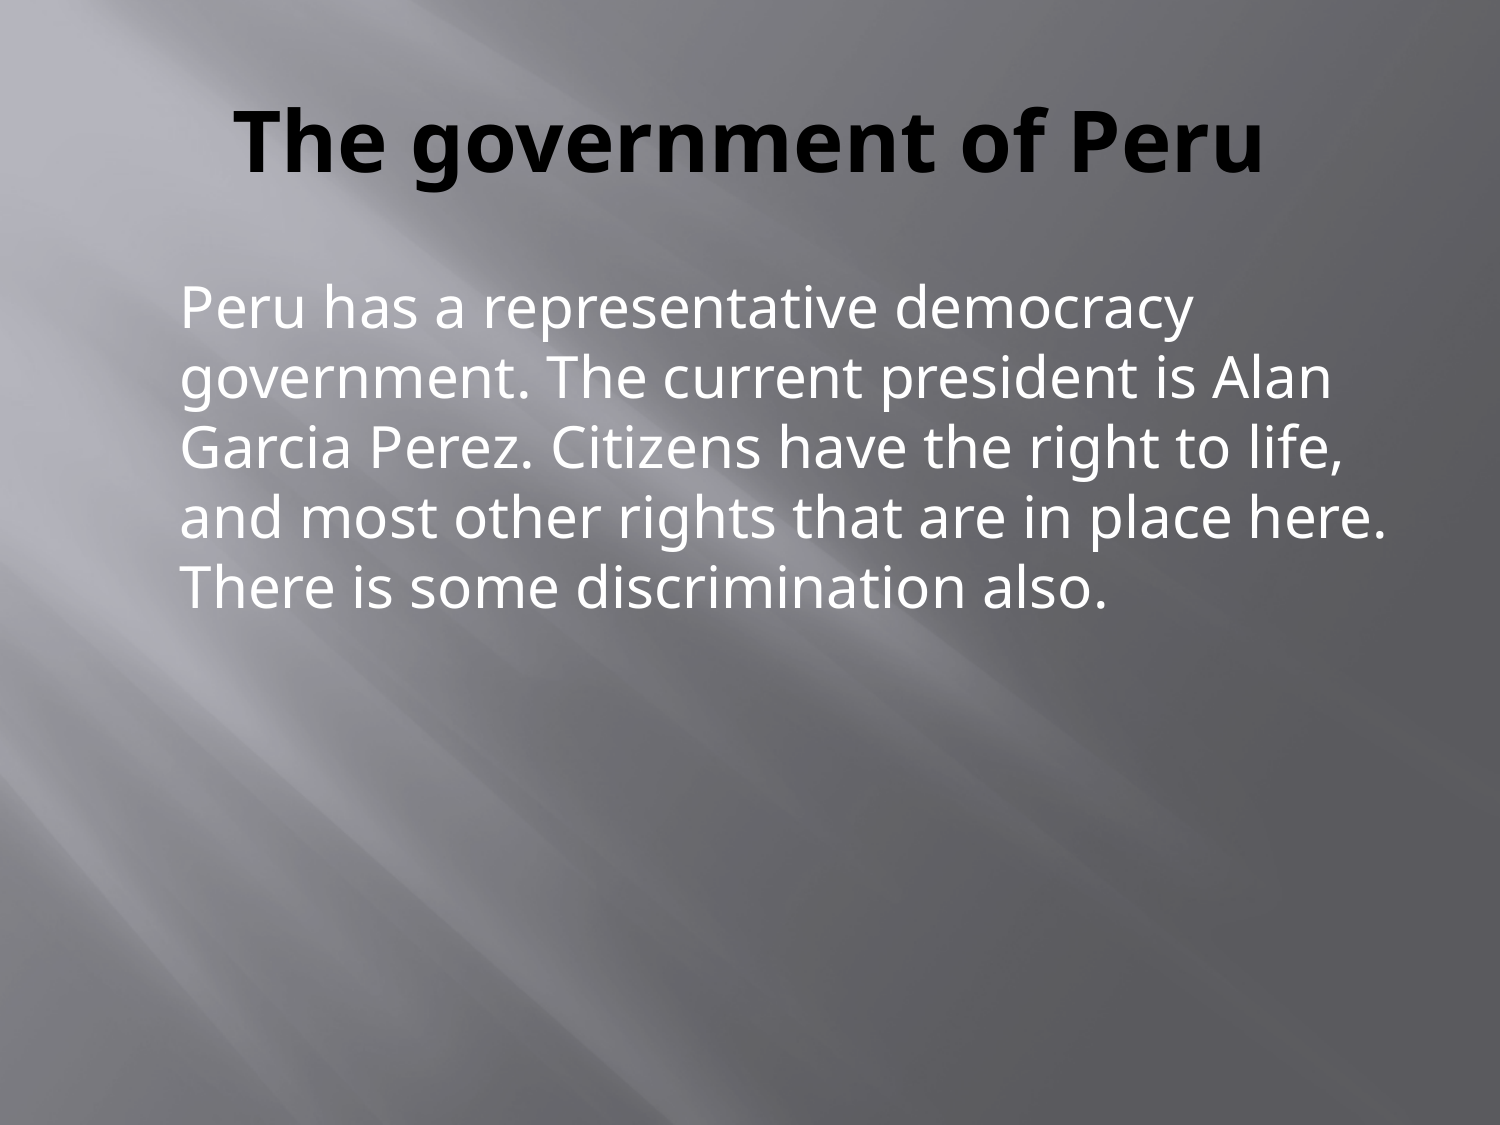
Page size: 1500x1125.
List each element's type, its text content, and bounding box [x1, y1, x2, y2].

list Peru has a representative democracy government. The current president is Alan Garcia Perez. Citizens have the right to life, and most other rights that are in place here. There is some discrimination also. [75, 262, 1425, 1035]
title The government of Peru [75, 45, 1425, 233]
